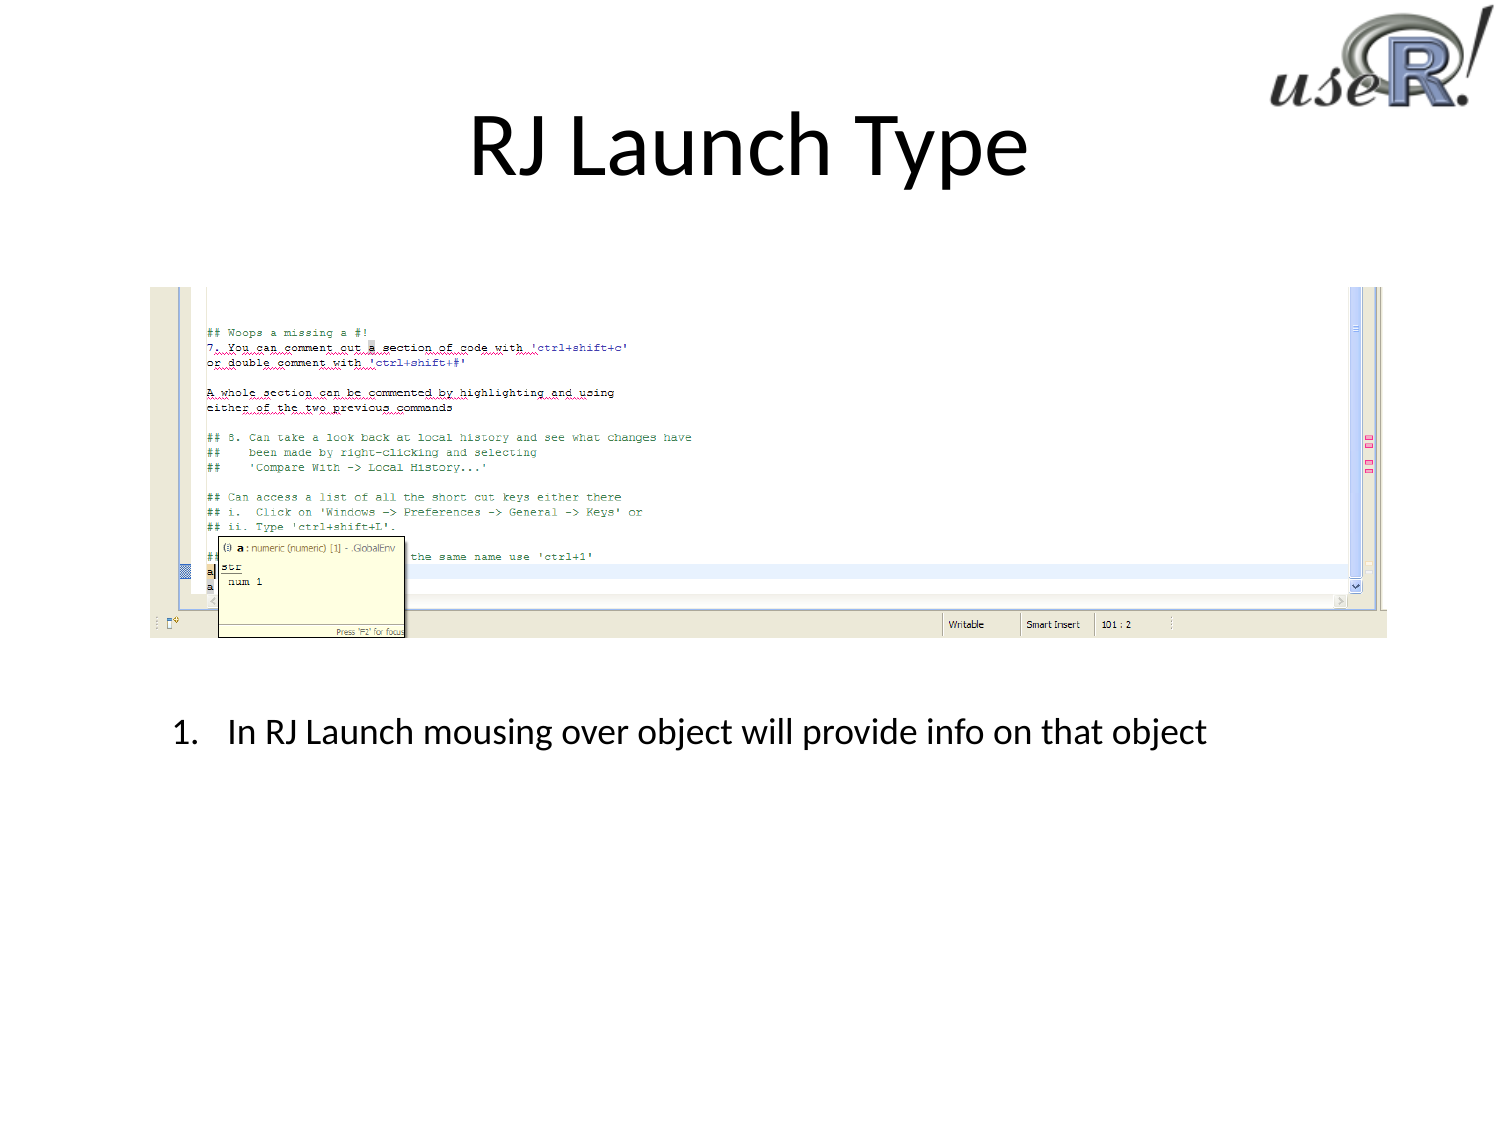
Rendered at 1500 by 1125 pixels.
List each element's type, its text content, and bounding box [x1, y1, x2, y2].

text_box In RJ Launch mousing over object will provide info on that object [156, 699, 1224, 850]
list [149, 287, 1388, 638]
title RJ Launch Type [75, 45, 1425, 233]
picture [1265, 0, 1500, 113]
